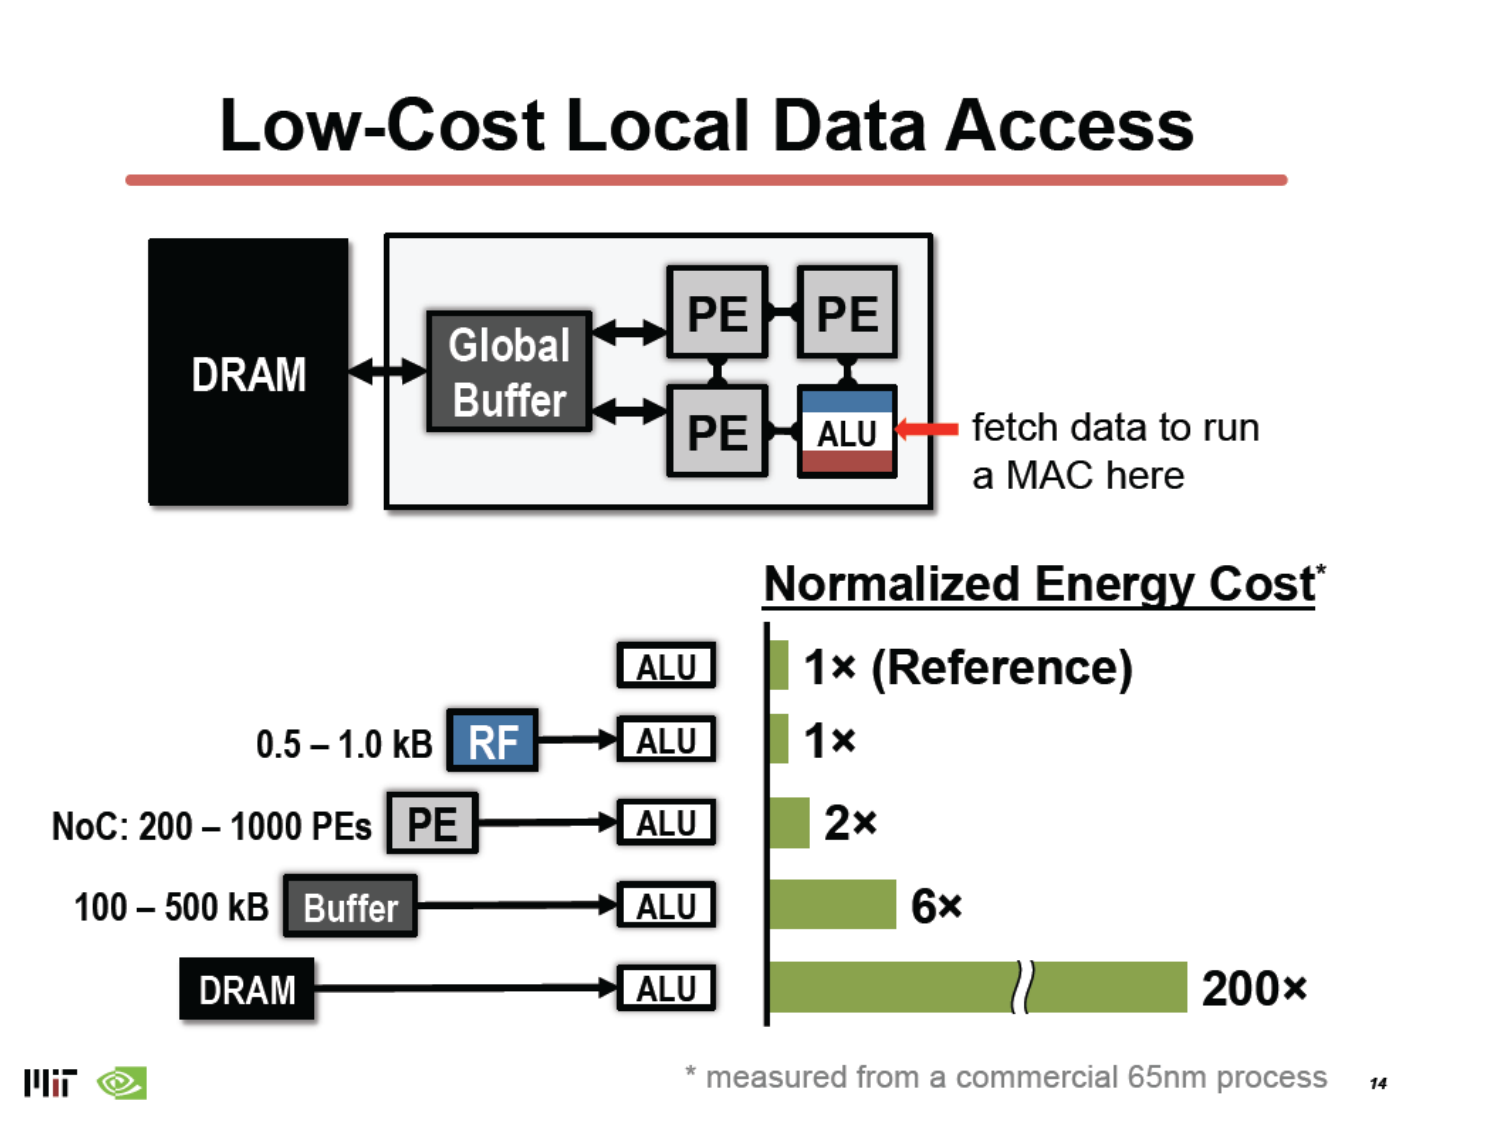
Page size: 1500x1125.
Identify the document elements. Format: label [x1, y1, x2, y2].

picture [12, 93, 1401, 1101]
